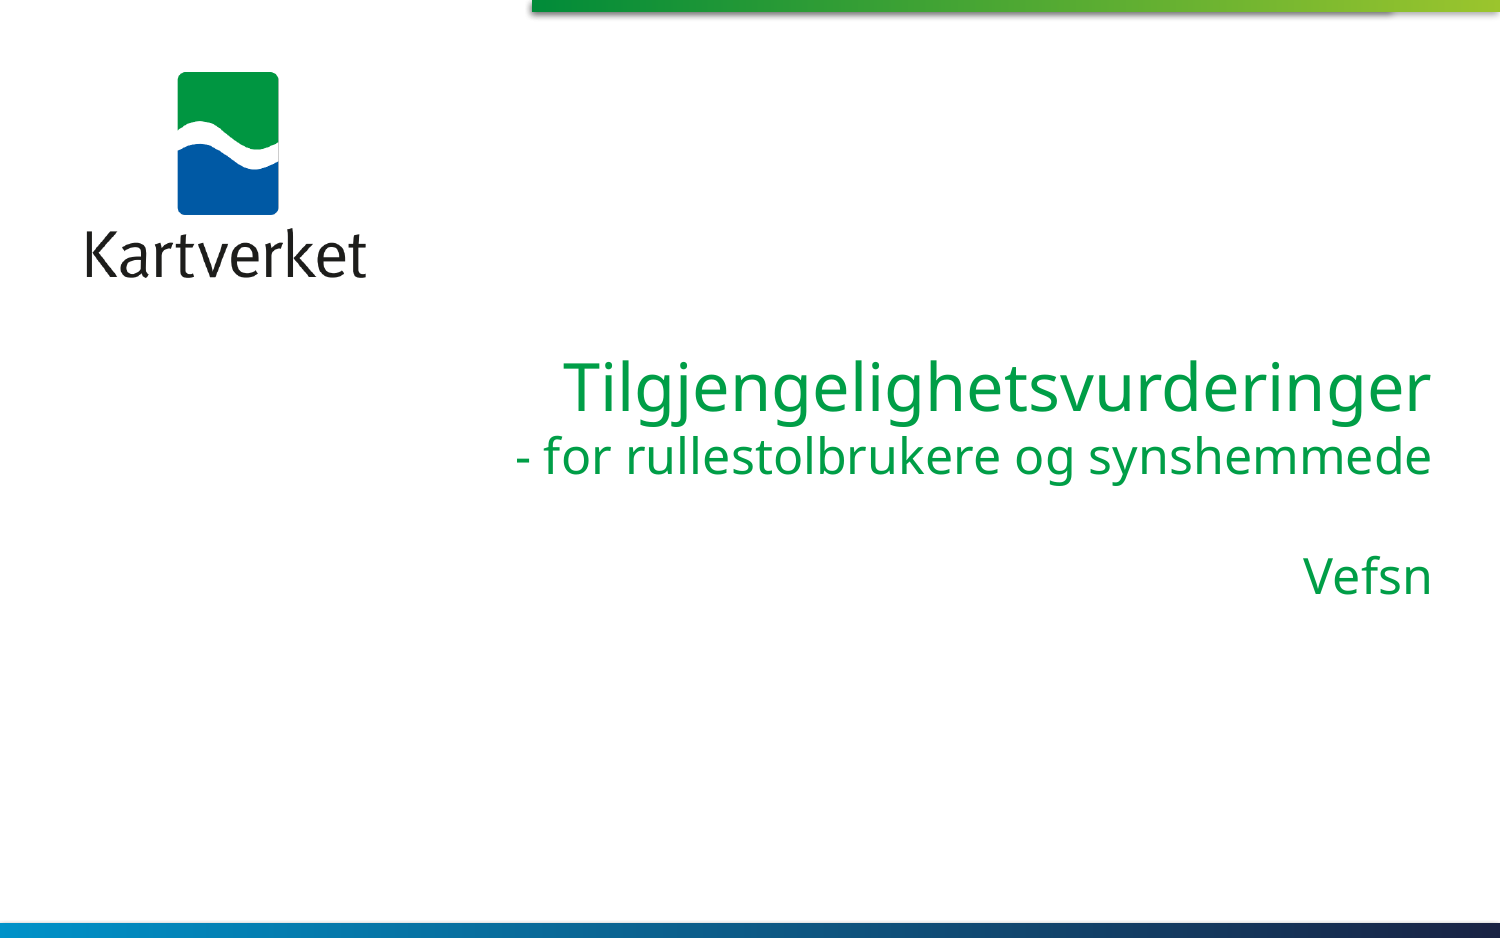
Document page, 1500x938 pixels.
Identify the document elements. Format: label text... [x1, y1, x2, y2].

text_box Tilgjengelighetsvurderinger - for rullestolbrukere og synshemmede Vefsn [66, 337, 1449, 613]
